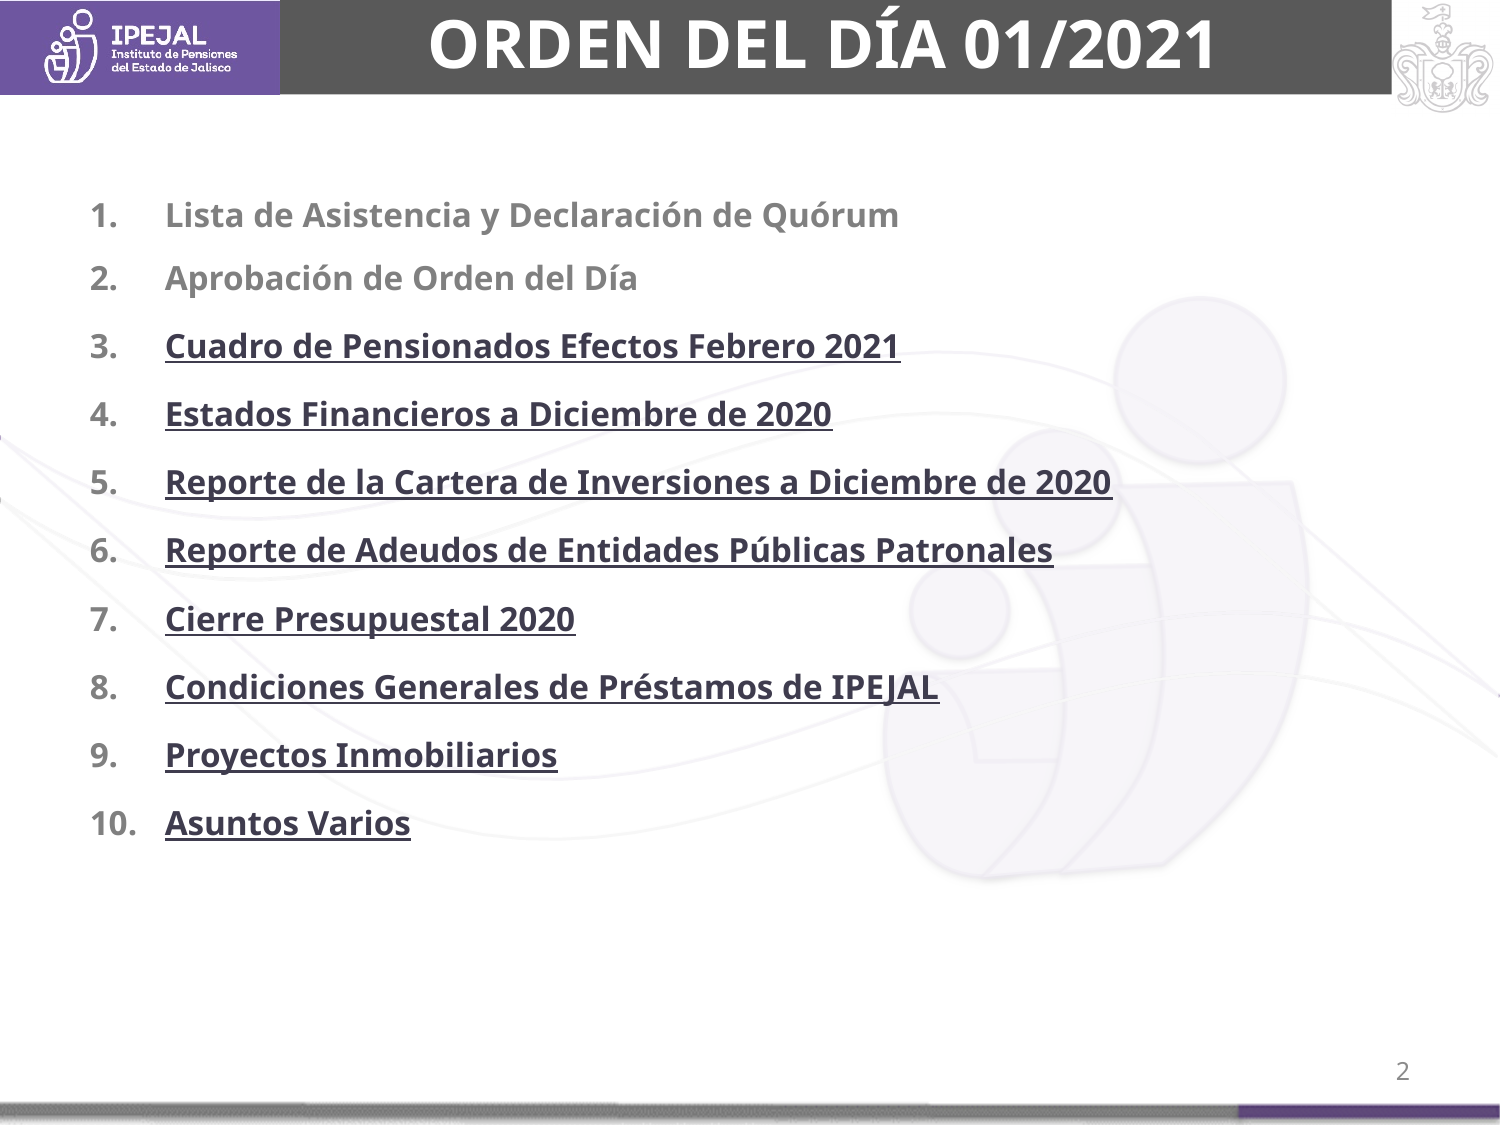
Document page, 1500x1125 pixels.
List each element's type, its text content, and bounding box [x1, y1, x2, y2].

list Lista de Asistencia y Declaración de Quórum Aprobación de Orden del Día Cuadro de Pensionados Efectos Febrero 2021 Estados Financieros a Diciembre de 2020 Reporte de la Cartera de Inversiones a Diciembre de 2020 Reporte de Adeudos de Entidades Públicas Patronales Cierre Presupuestal 2020 Condiciones Generales de Préstamos de IPEJAL Proyectos Inmobiliarios Asuntos Varios [75, 191, 1425, 1069]
slide_number 1 [1074, 1042, 1425, 1103]
title ORDEN DEL DÍA 01/2021 [270, 3, 1379, 191]
picture [0, 1096, 1500, 1125]
picture [0, 0, 280, 95]
